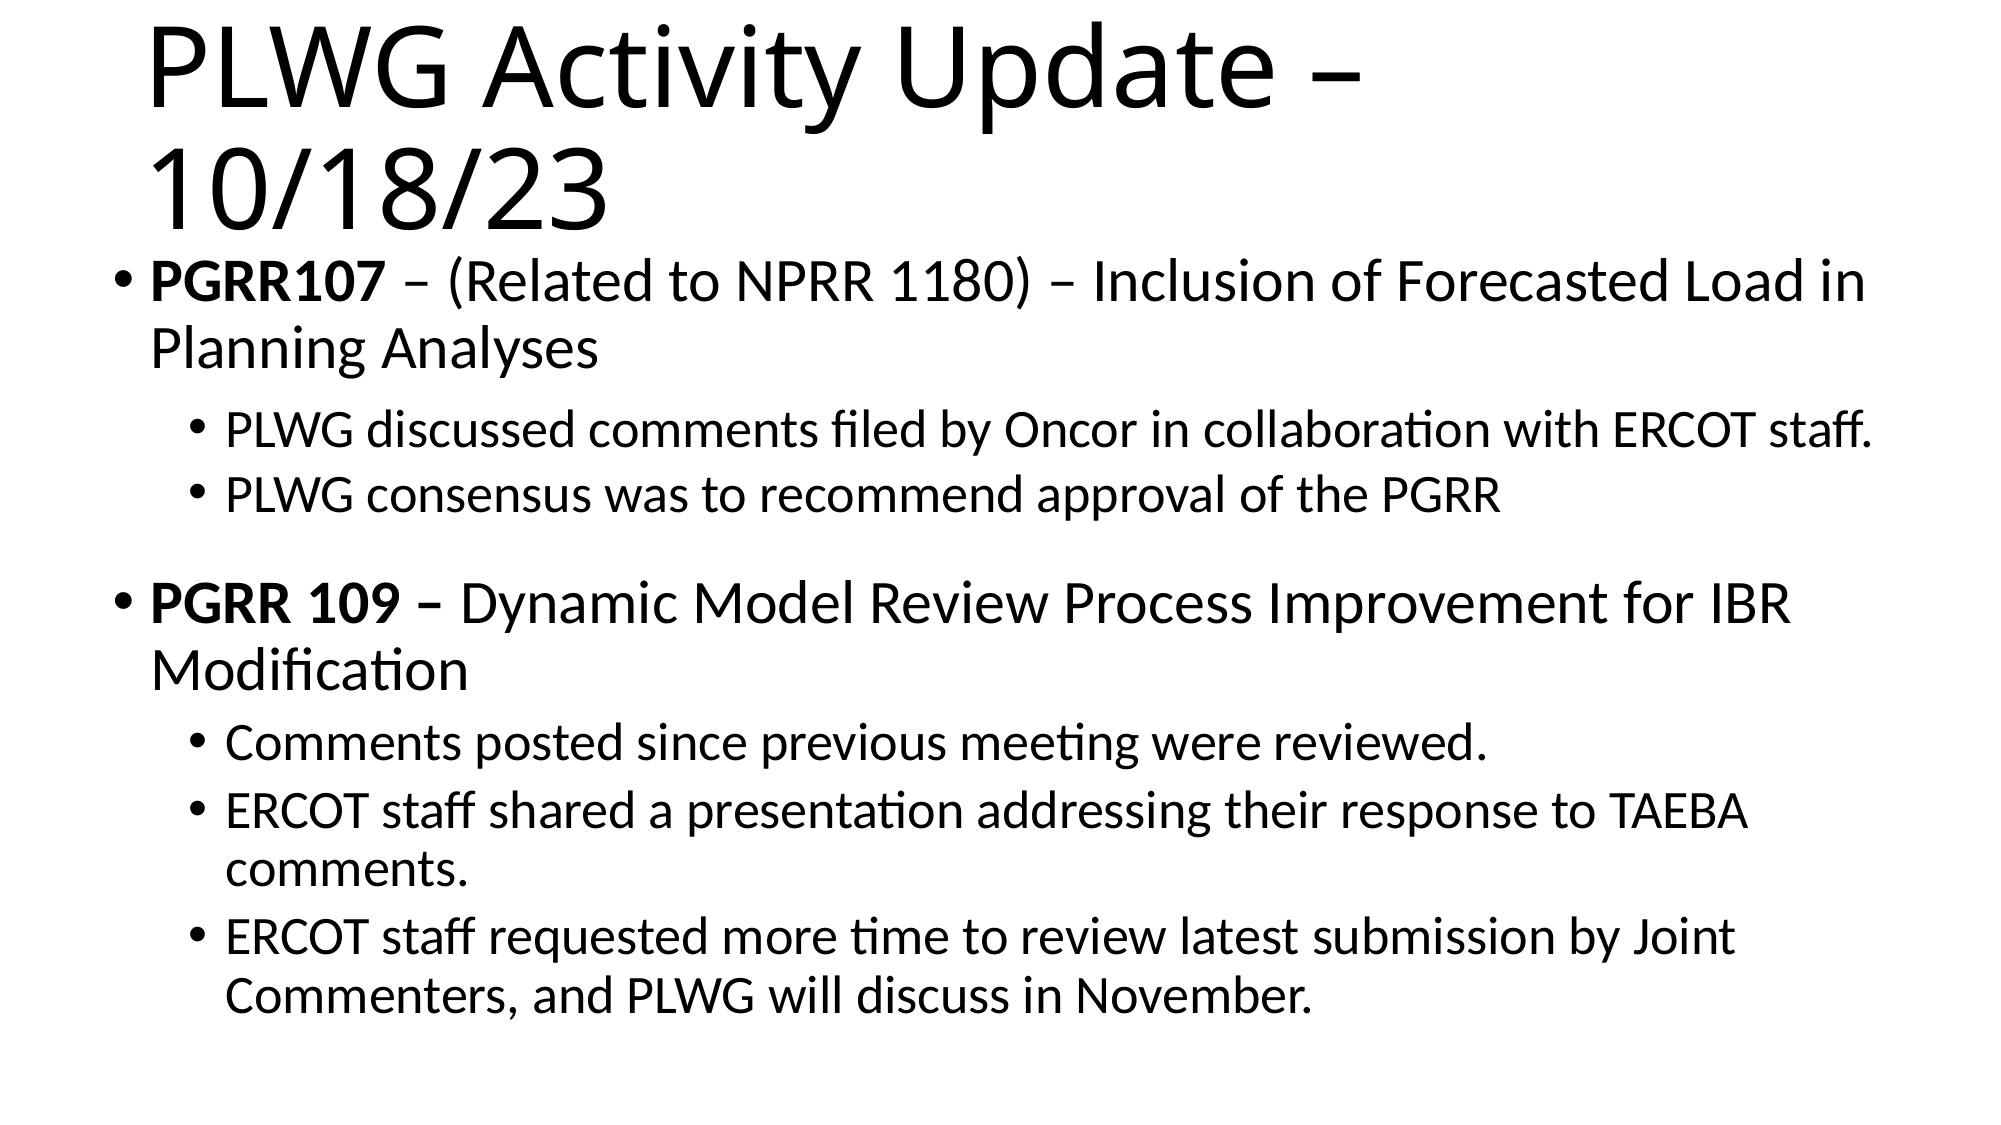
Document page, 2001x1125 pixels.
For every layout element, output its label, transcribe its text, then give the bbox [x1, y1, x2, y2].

title PLWG Activity Update – 10/18/23 [128, 23, 1854, 240]
list PGRR107 – (Related to NPRR 1180) – Inclusion of Forecasted Load in Planning Analyses PLWG discussed comments filed by Oncor in collaboration with ERCOT staff. PLWG consensus was to recommend approval of the PGRR PGRR 109 – Dynamic Model Review Process Improvement for IBR Modification Comments posted since previous meeting were reviewed. ERCOT staff shared a presentation addressing their response to TAEBA comments. ERCOT staff requested more time to review latest submission by Joint Commenters, and PLWG will discuss in November. [97, 240, 1894, 1065]
